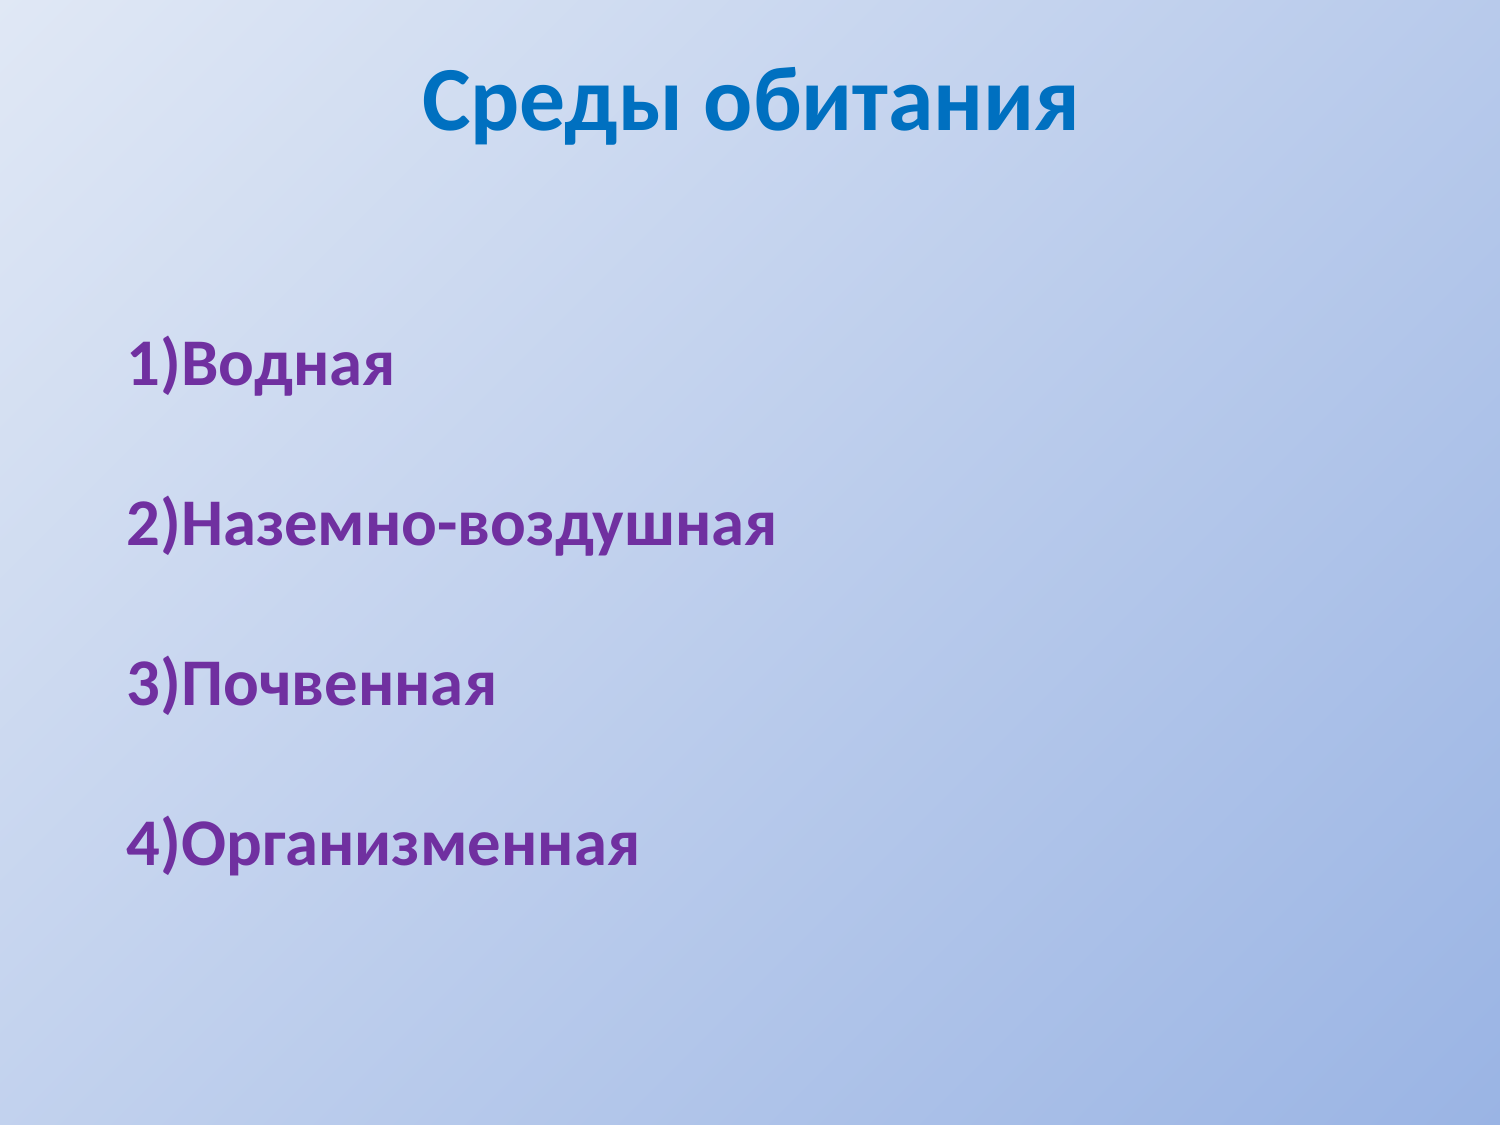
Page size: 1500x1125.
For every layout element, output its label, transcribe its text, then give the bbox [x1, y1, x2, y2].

text_box 1)Водная 2)Наземно-воздушная 3)Почвенная 4)Организменная [112, 231, 1365, 887]
title Среды обитания [76, 0, 1427, 188]
